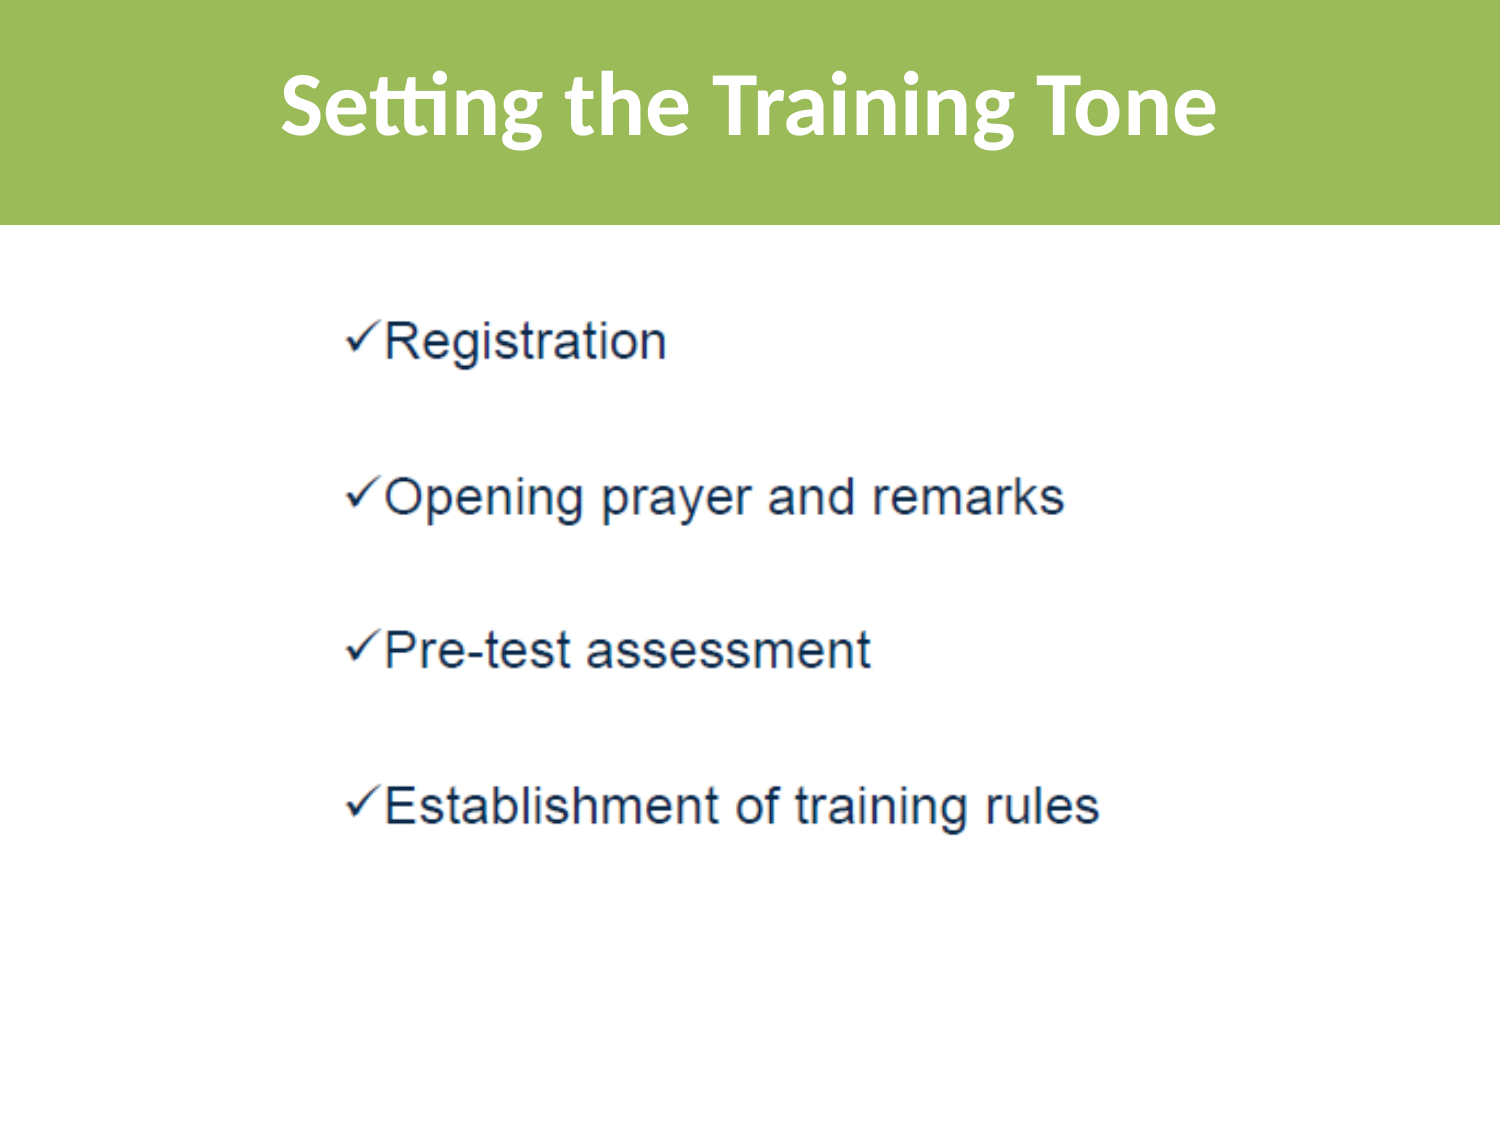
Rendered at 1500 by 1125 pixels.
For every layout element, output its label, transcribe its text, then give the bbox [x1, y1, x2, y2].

text_box Setting the Training Tone [0, 0, 1500, 225]
picture [312, 287, 1126, 844]
